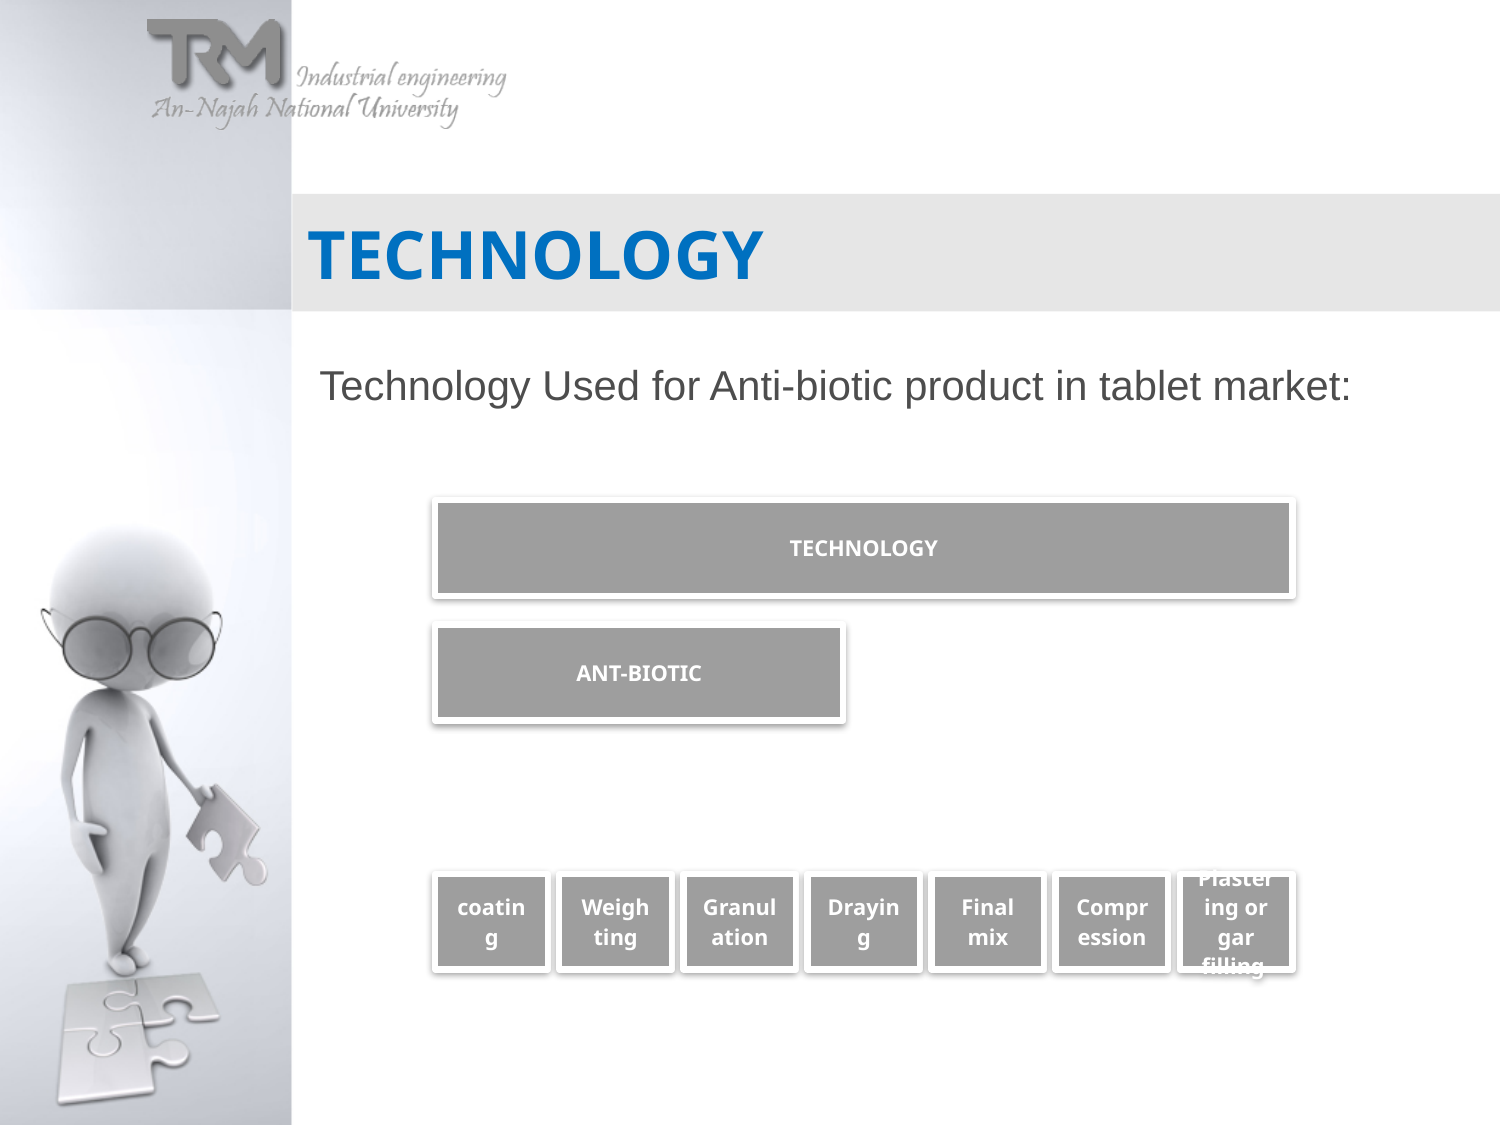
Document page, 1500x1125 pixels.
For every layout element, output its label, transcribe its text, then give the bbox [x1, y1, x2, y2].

title technology [292, 193, 1500, 312]
picture [0, 0, 1500, 1125]
text_box Technology Used for Anti-biotic product in tablet market: [304, 351, 1377, 467]
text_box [327, 499, 1400, 1125]
